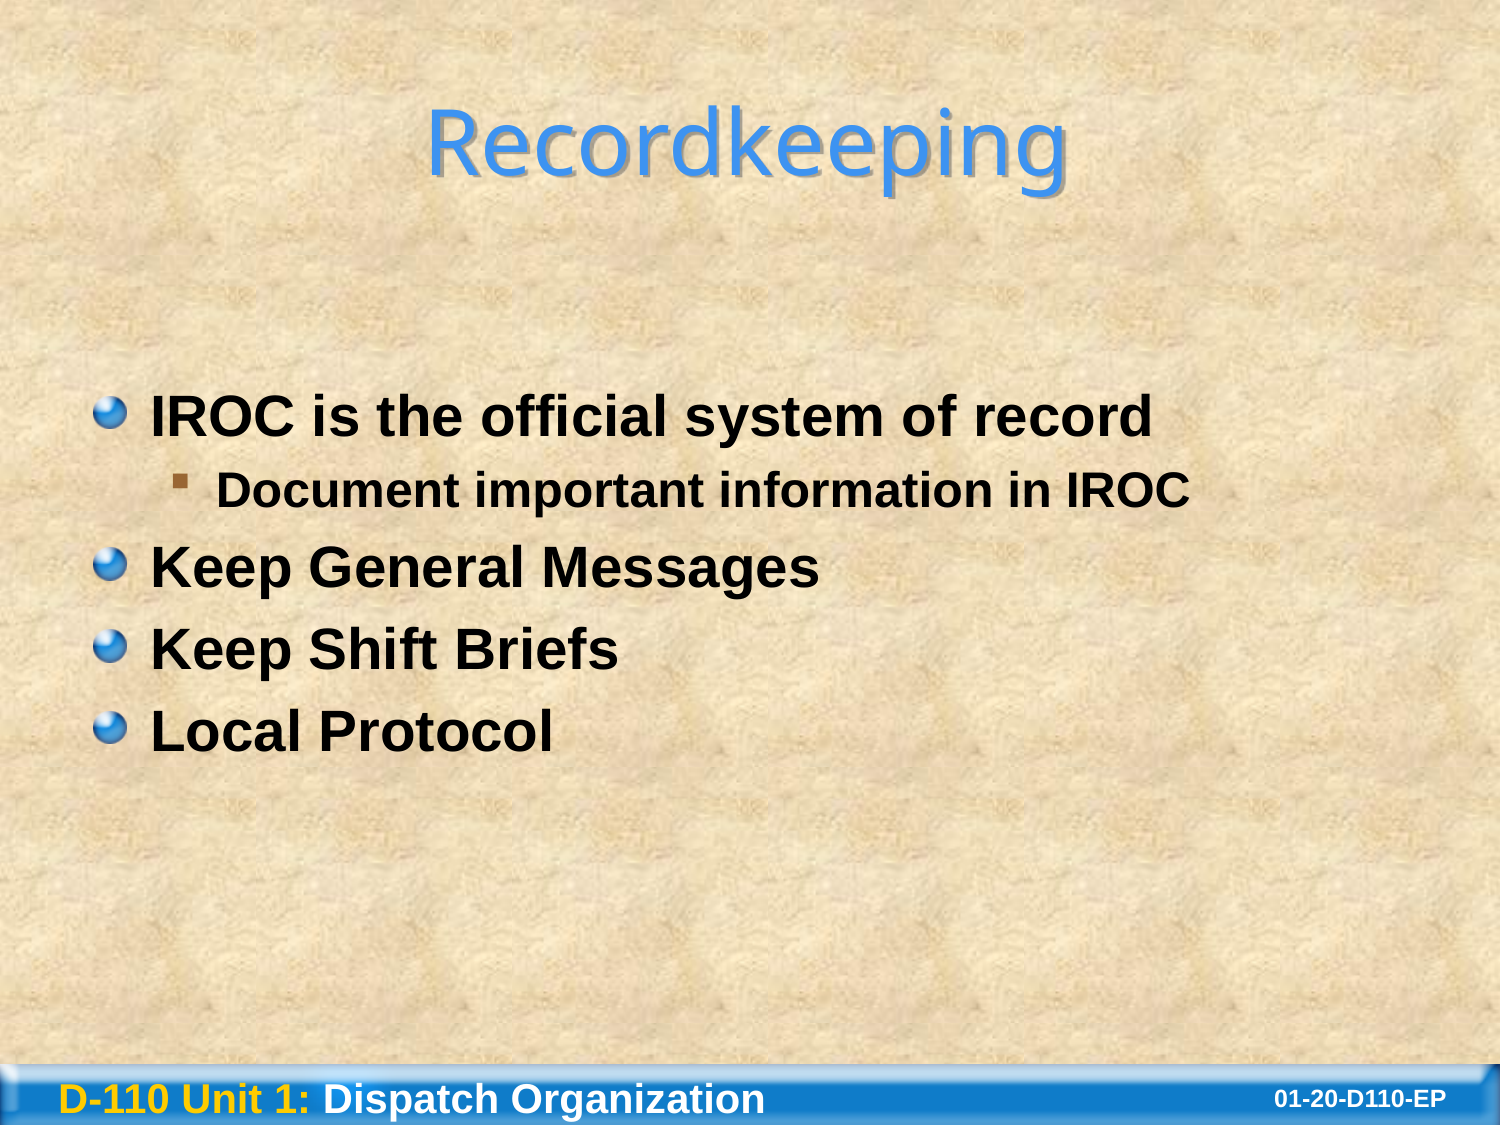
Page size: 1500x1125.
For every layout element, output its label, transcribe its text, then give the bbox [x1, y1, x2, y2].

picture [0, 0, 1500, 1125]
picture [93, 547, 127, 581]
picture [93, 396, 127, 429]
list IROC is the official system of record Document important information in IROC Keep General Messages Keep Shift Briefs Local Protocol [78, 288, 1375, 1089]
title Recordkeeping [72, 45, 1423, 233]
picture [93, 629, 127, 663]
picture [93, 711, 127, 744]
text_box D-110 Unit 1: Dispatch Organization [43, 1064, 1039, 1125]
